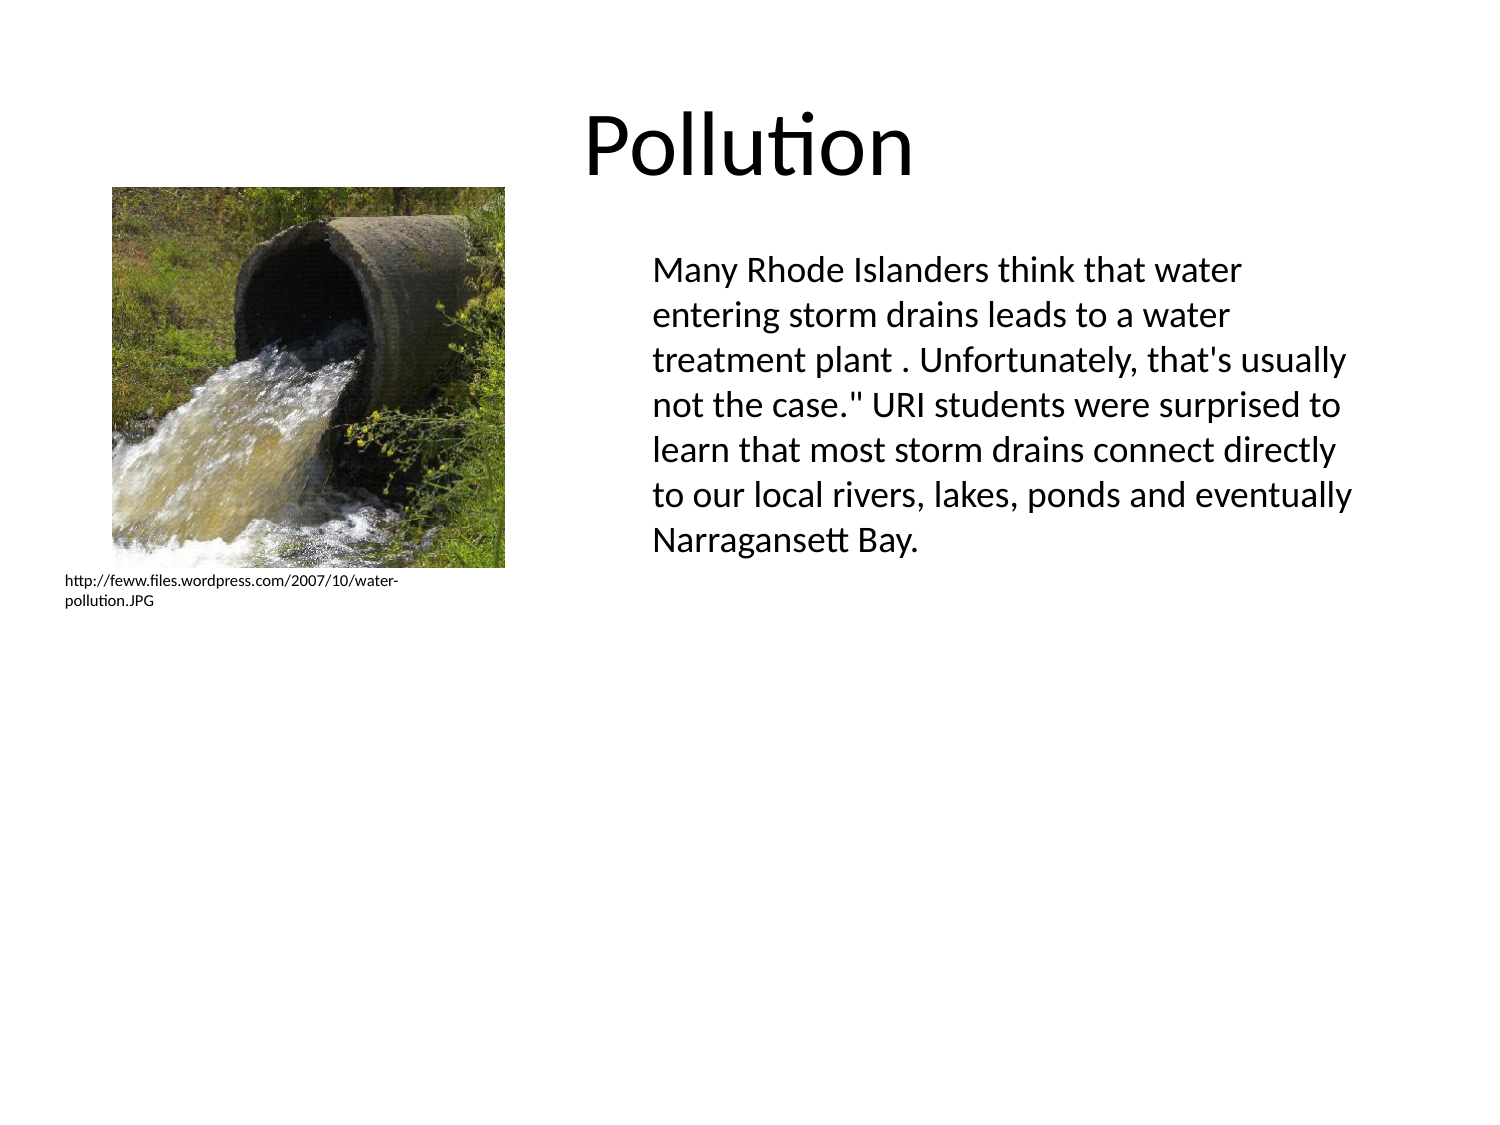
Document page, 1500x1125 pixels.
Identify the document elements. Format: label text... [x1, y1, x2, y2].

picture [112, 187, 505, 568]
text_box Many Rhode Islanders think that water entering storm drains leads to a water treatment plant . Unfortunately, that's usually not the case." URI students were surprised to learn that most storm drains connect directly to our local rivers, lakes, ponds and eventually Narragansett Bay. [637, 237, 1388, 568]
text_box http://feww.files.wordpress.com/2007/10/water-pollution.JPG [49, 562, 488, 618]
title Pollution [75, 45, 1425, 233]
